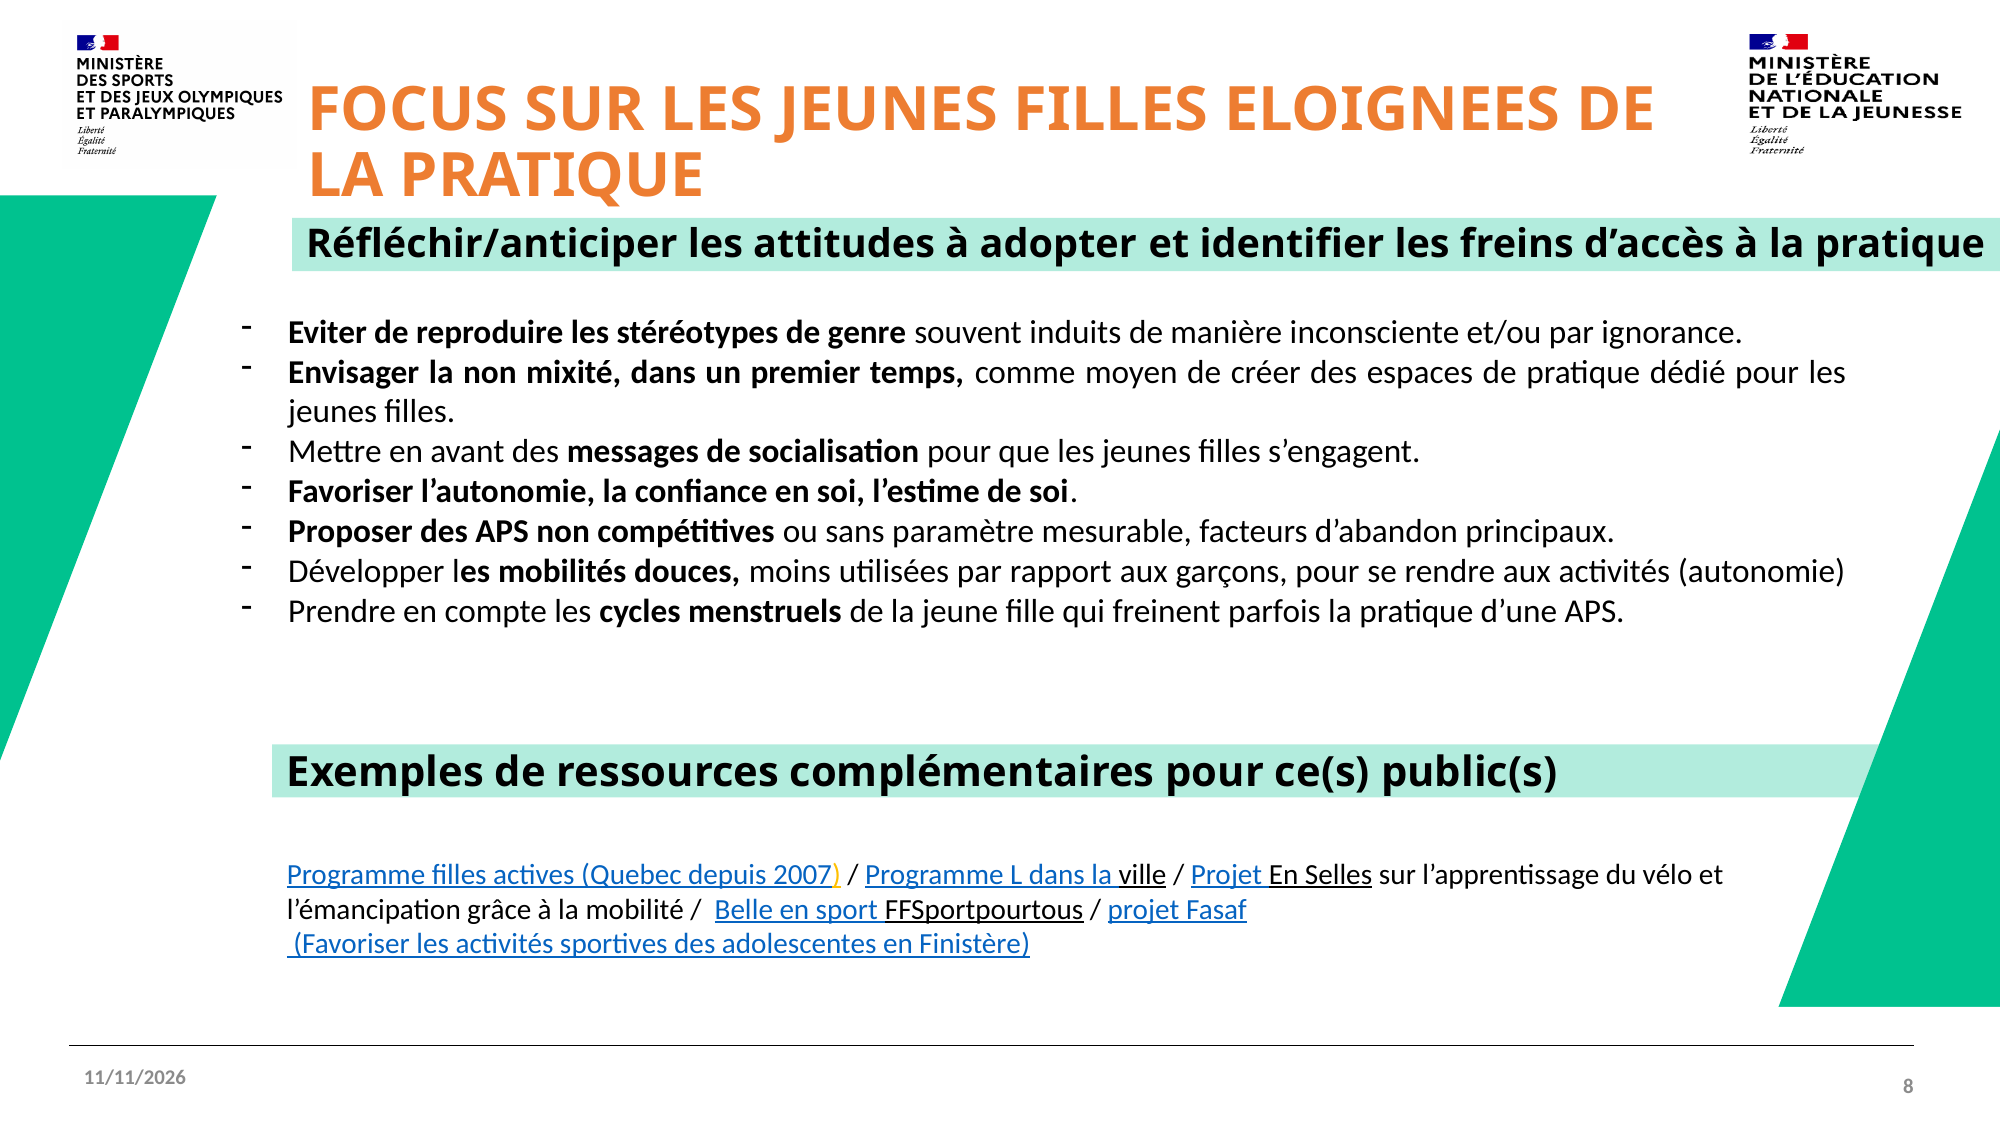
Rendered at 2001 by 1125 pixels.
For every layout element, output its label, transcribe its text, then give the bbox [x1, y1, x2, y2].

text_box Réfléchir/anticiper les attitudes à adopter et identifier les freins d’accès à la pratique [292, 217, 2000, 272]
slide_number 8 [1618, 1046, 1914, 1125]
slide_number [69, 1046, 519, 1107]
text_box Eviter de reproduire les stéréotypes de genre souvent induits de manière inconsciente et/ou par ignorance. Envisager la non mixité, dans un premier temps, comme moyen de créer des espaces de pratique dédié pour les jeunes filles. Mettre en avant des messages de socialisation pour que les jeunes filles s’engagent. Favoriser l’autonomie, la confiance en soi, l’estime de soi. Proposer des APS non compétitives ou sans paramètre mesurable, facteurs d’abandon principaux. Développer les mobilités douces, moins utilisées par rapport aux garçons, pour se rendre aux activités (autonomie) Prendre en compte les cycles menstruels de la jeune fille qui freinent parfois la pratique d’une APS. [226, 302, 1862, 677]
text_box Exemples de ressources complémentaires pour ce(s) public(s) [272, 744, 1986, 798]
text_box Programme filles actives (Quebec depuis 2007) / Programme L dans la ville / Projet En Selles sur l’apprentissage du vélo et l’émancipation grâce à la mobilité / Belle en sport FFSportpourtous / projet Fasaf (Favoriser les activités sportives des adolescentes en Finistère) [272, 847, 1750, 968]
title Focus sur les JEUNES FILLES ELOIGNEES de la pratique [292, 69, 1704, 217]
picture [62, 20, 297, 169]
picture [1749, 34, 1963, 155]
